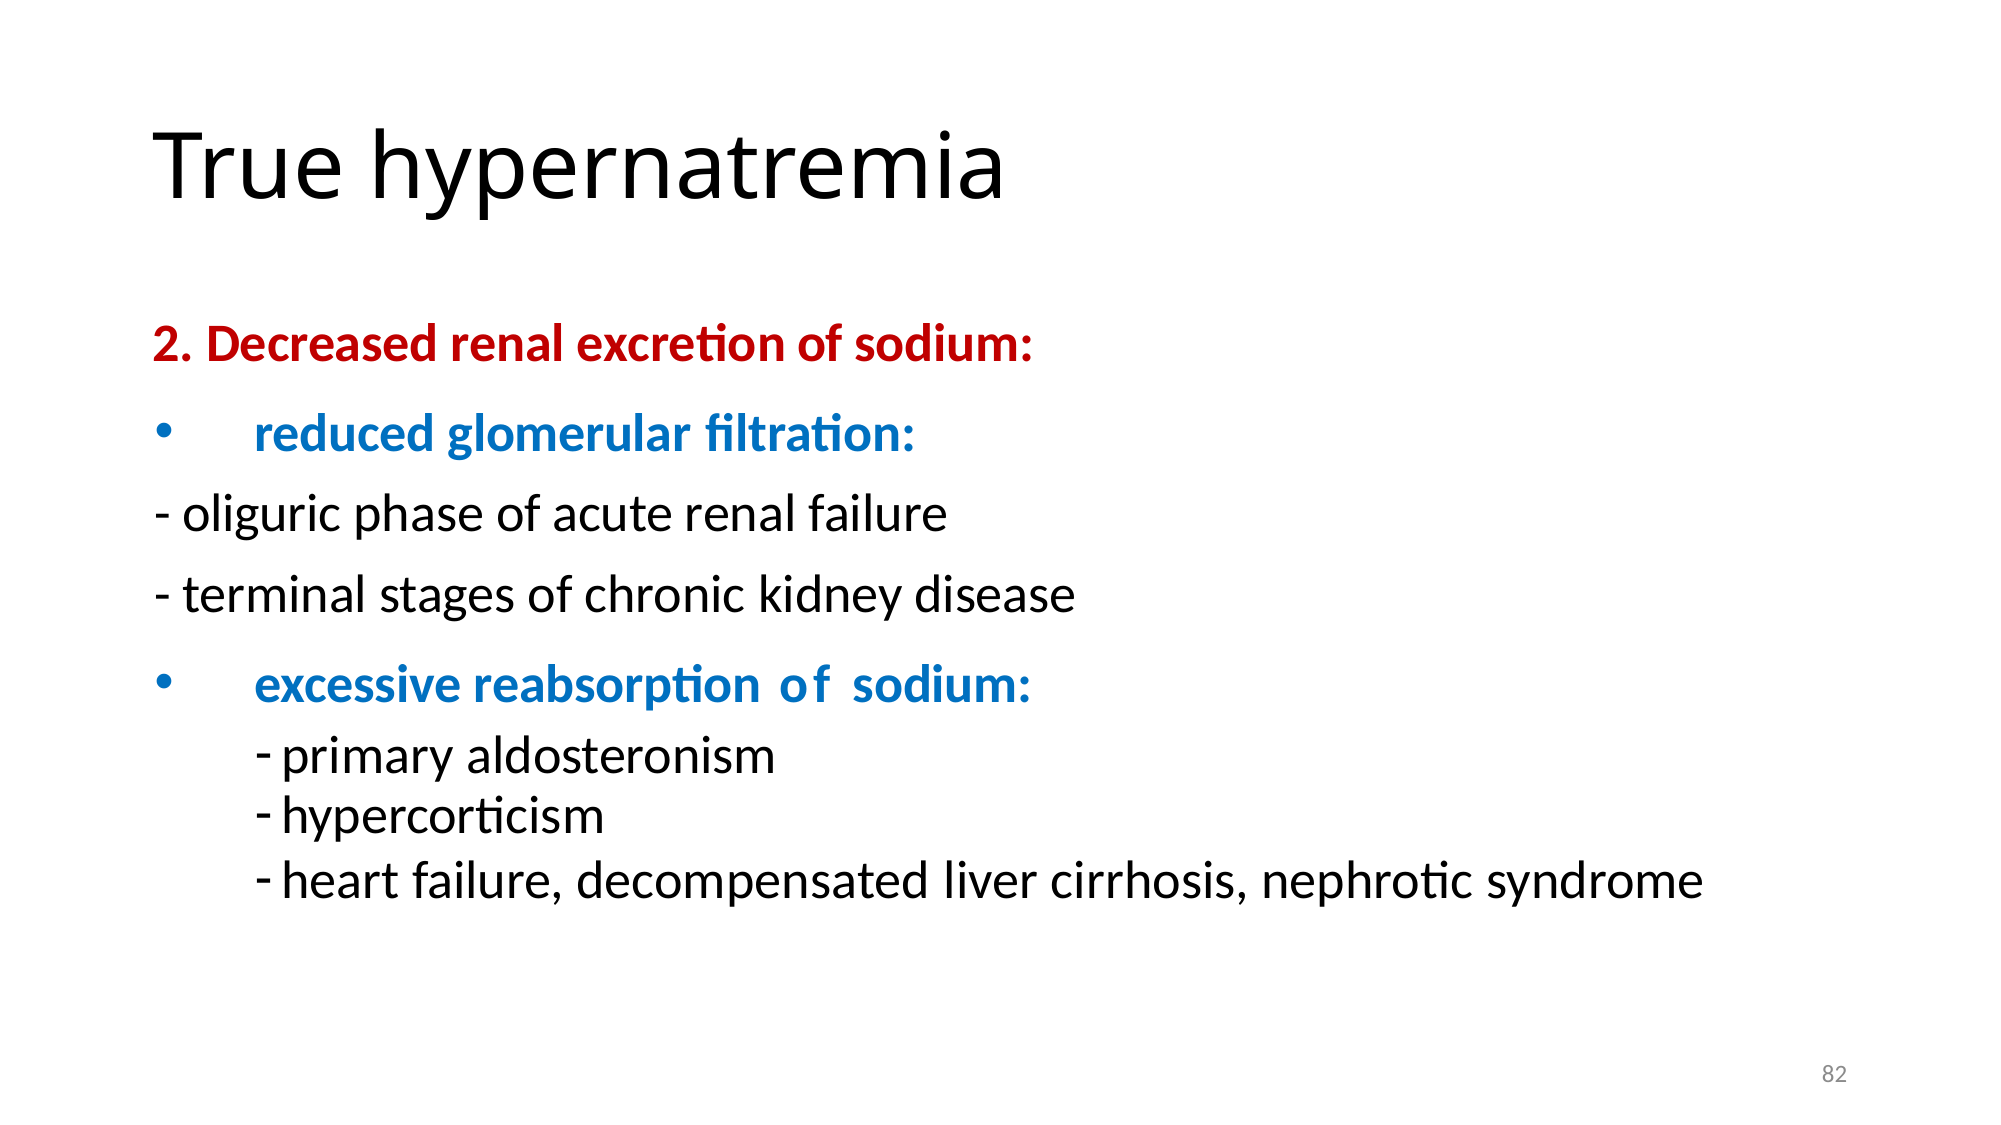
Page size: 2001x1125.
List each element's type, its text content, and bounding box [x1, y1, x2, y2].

list 2. Decreased renal excretion of sodium: reduced glomerular filtration: - oliguric phase of acute renal failure - terminal stages of chronic kidney disease excessive reabsorption of sodium: primary aldosteronism hypercorticism heart failure, decompensated liver cirrhosis, nephrotic syndrome [137, 299, 1863, 1014]
slide_number 82 [1412, 1042, 1863, 1103]
title True hypernatremia [137, 59, 1863, 278]
